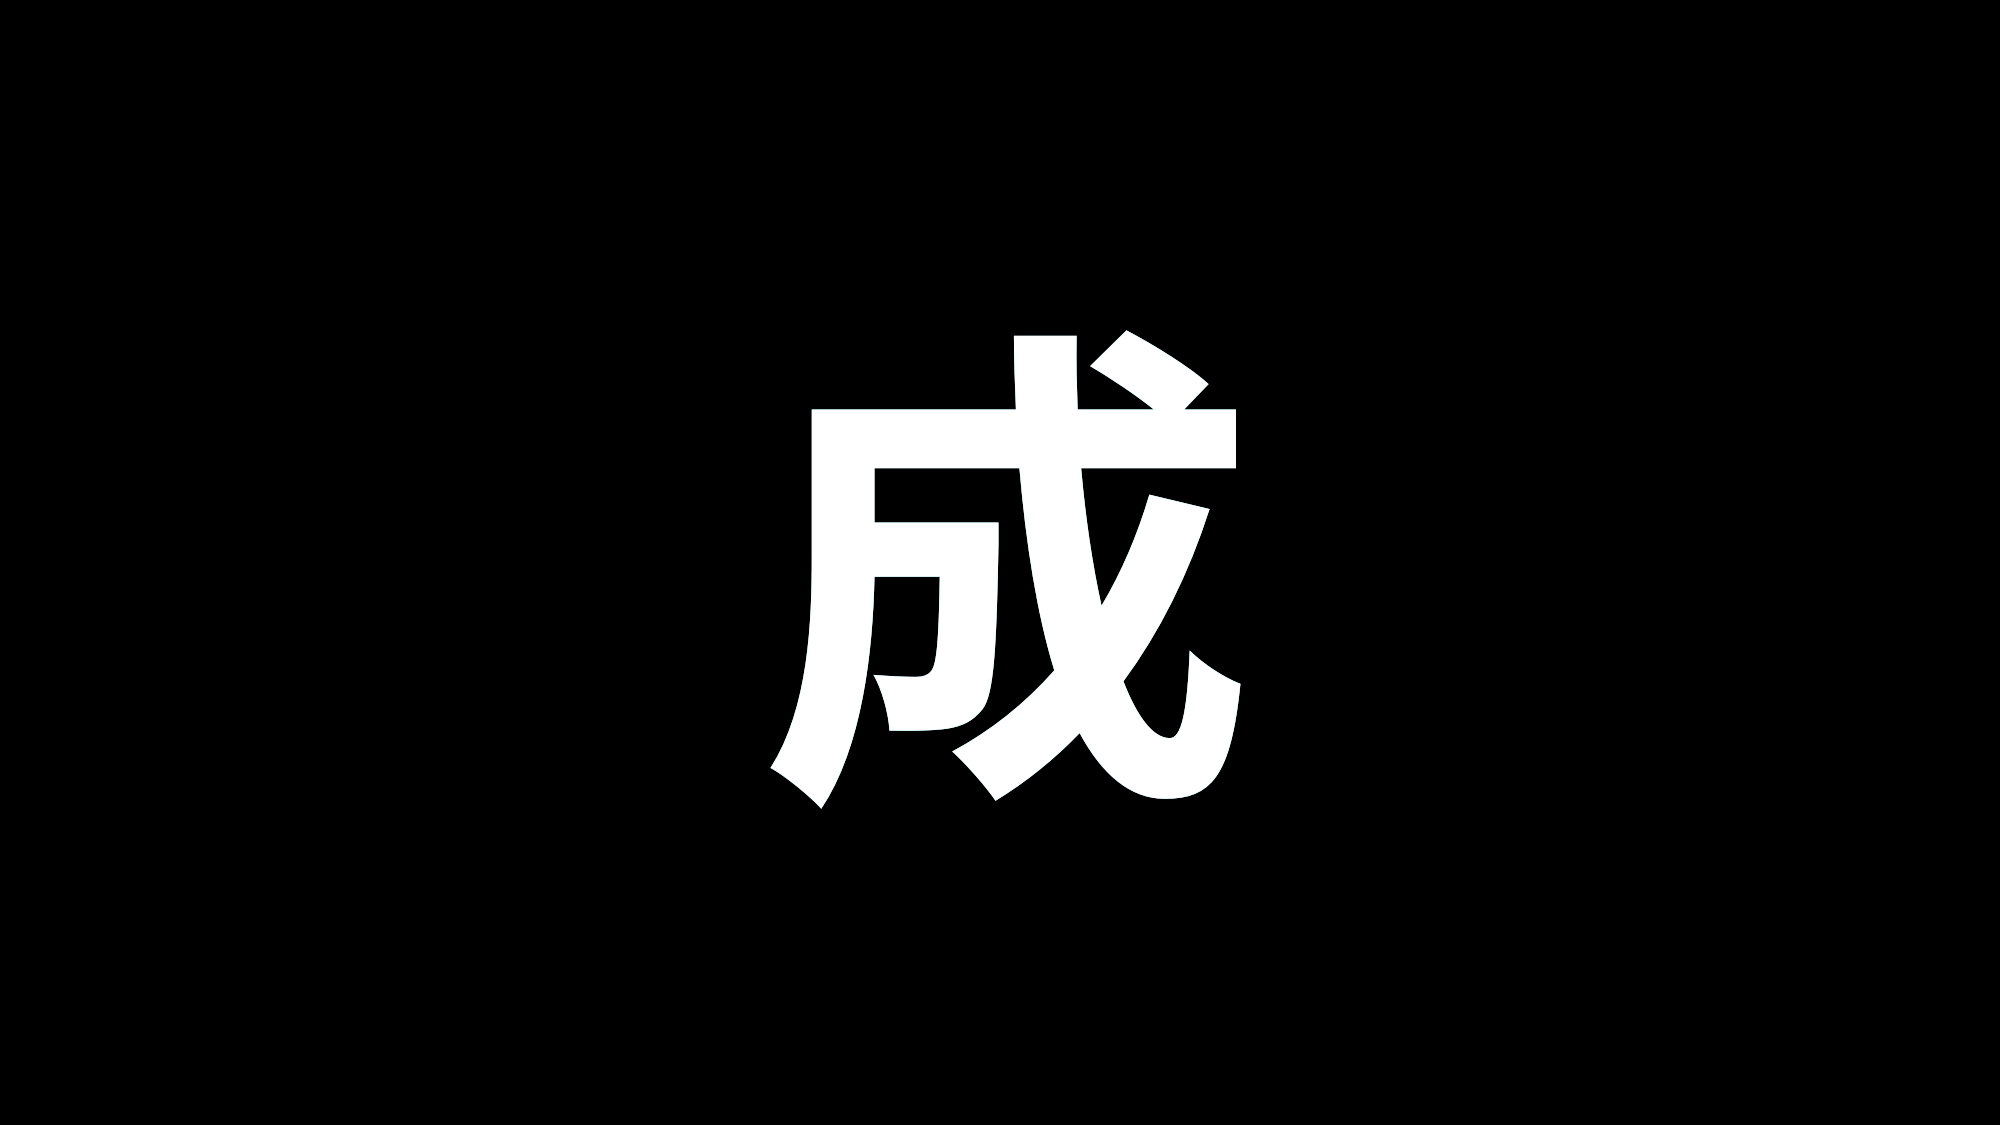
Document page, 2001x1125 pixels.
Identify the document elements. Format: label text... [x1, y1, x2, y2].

text_box 成 [751, 253, 1249, 866]
